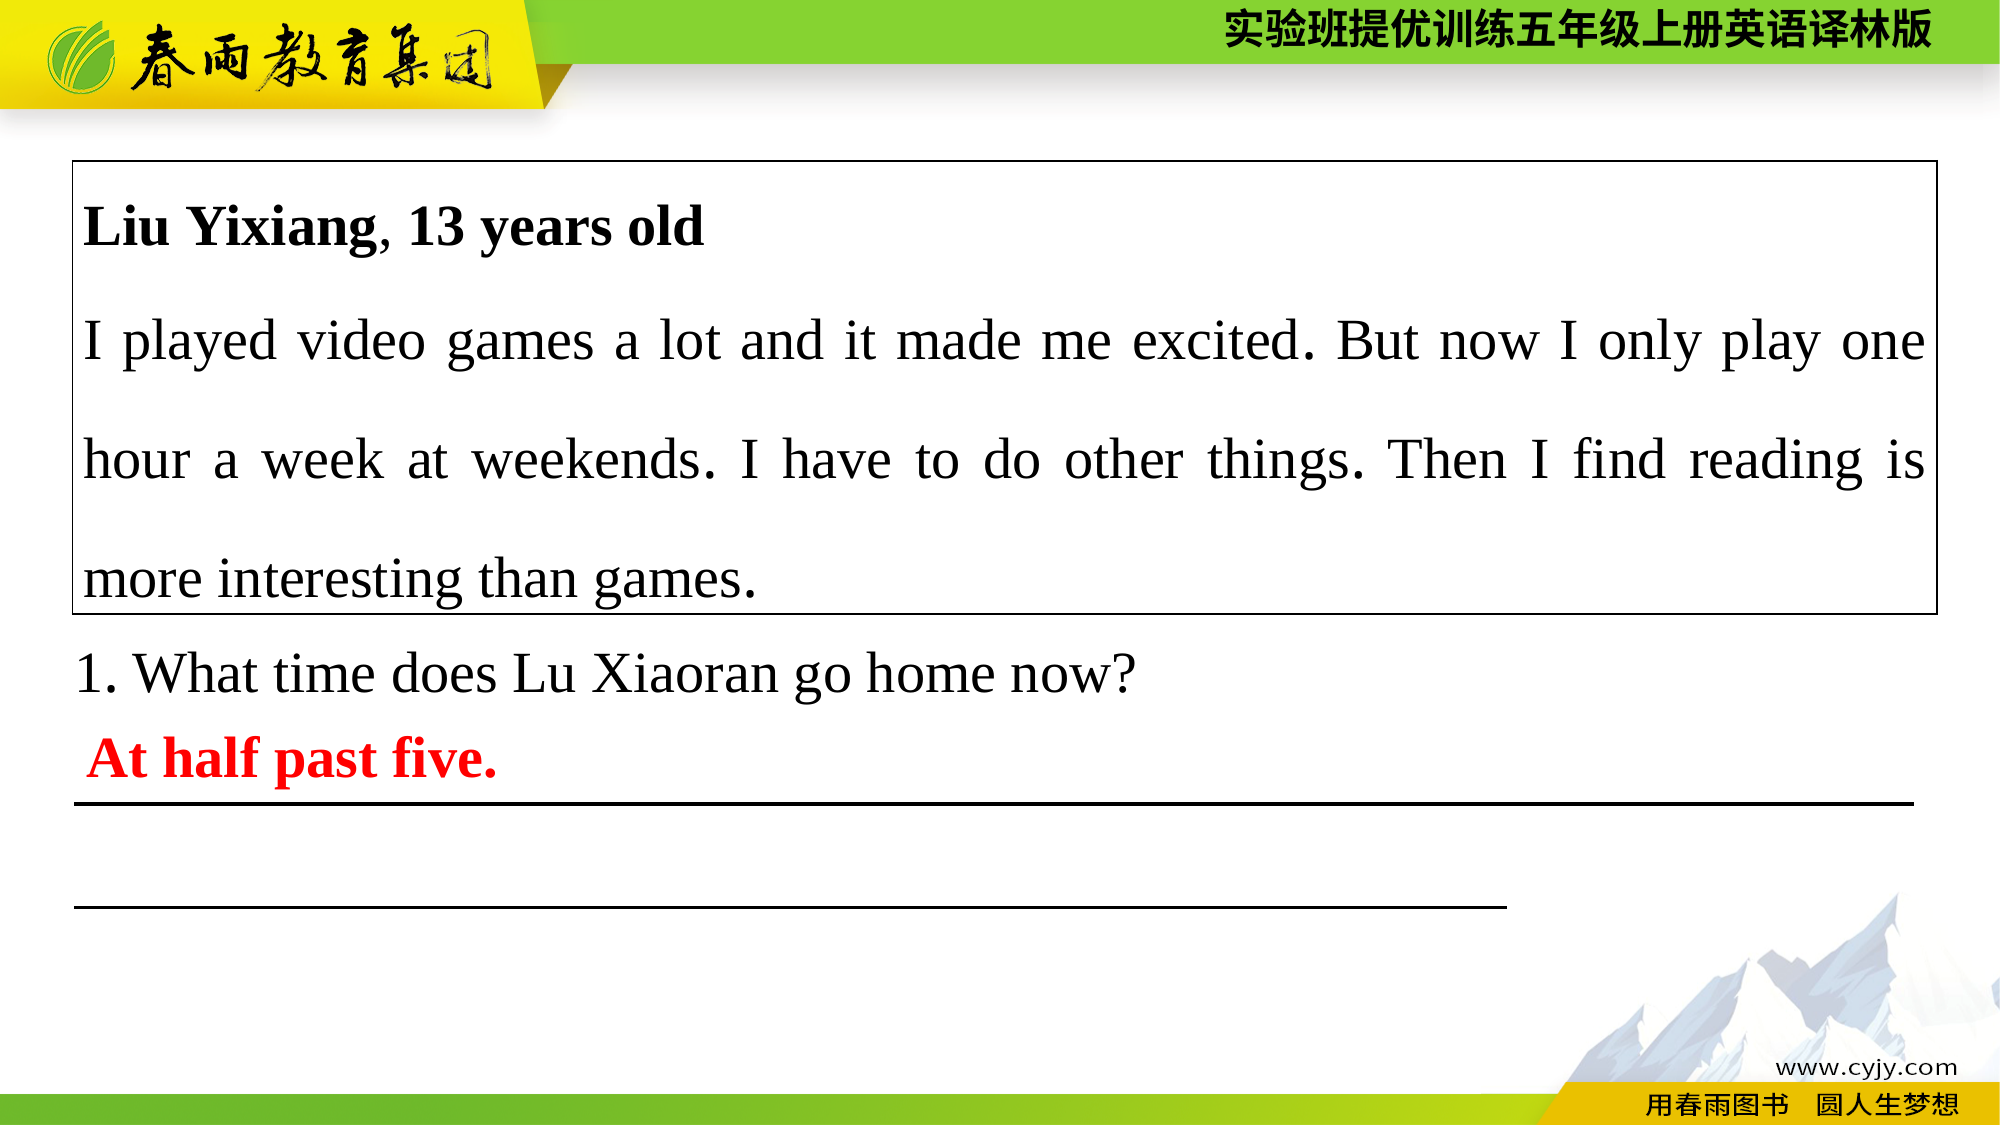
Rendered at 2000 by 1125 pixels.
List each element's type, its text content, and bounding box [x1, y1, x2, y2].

text_box At half past five. [71, 676, 514, 797]
table_header Liu Yixiang, 13 years old I played video games a lot and it made me excited. But now I only play one hour a week at weekends. I have to do other things. Then I find reading is more interesting than games. [73, 162, 1936, 613]
list 1. What time does Lu Xiaoran go home now? _________________________________________________ [59, 591, 1944, 806]
picture [0, 0, 2000, 1125]
